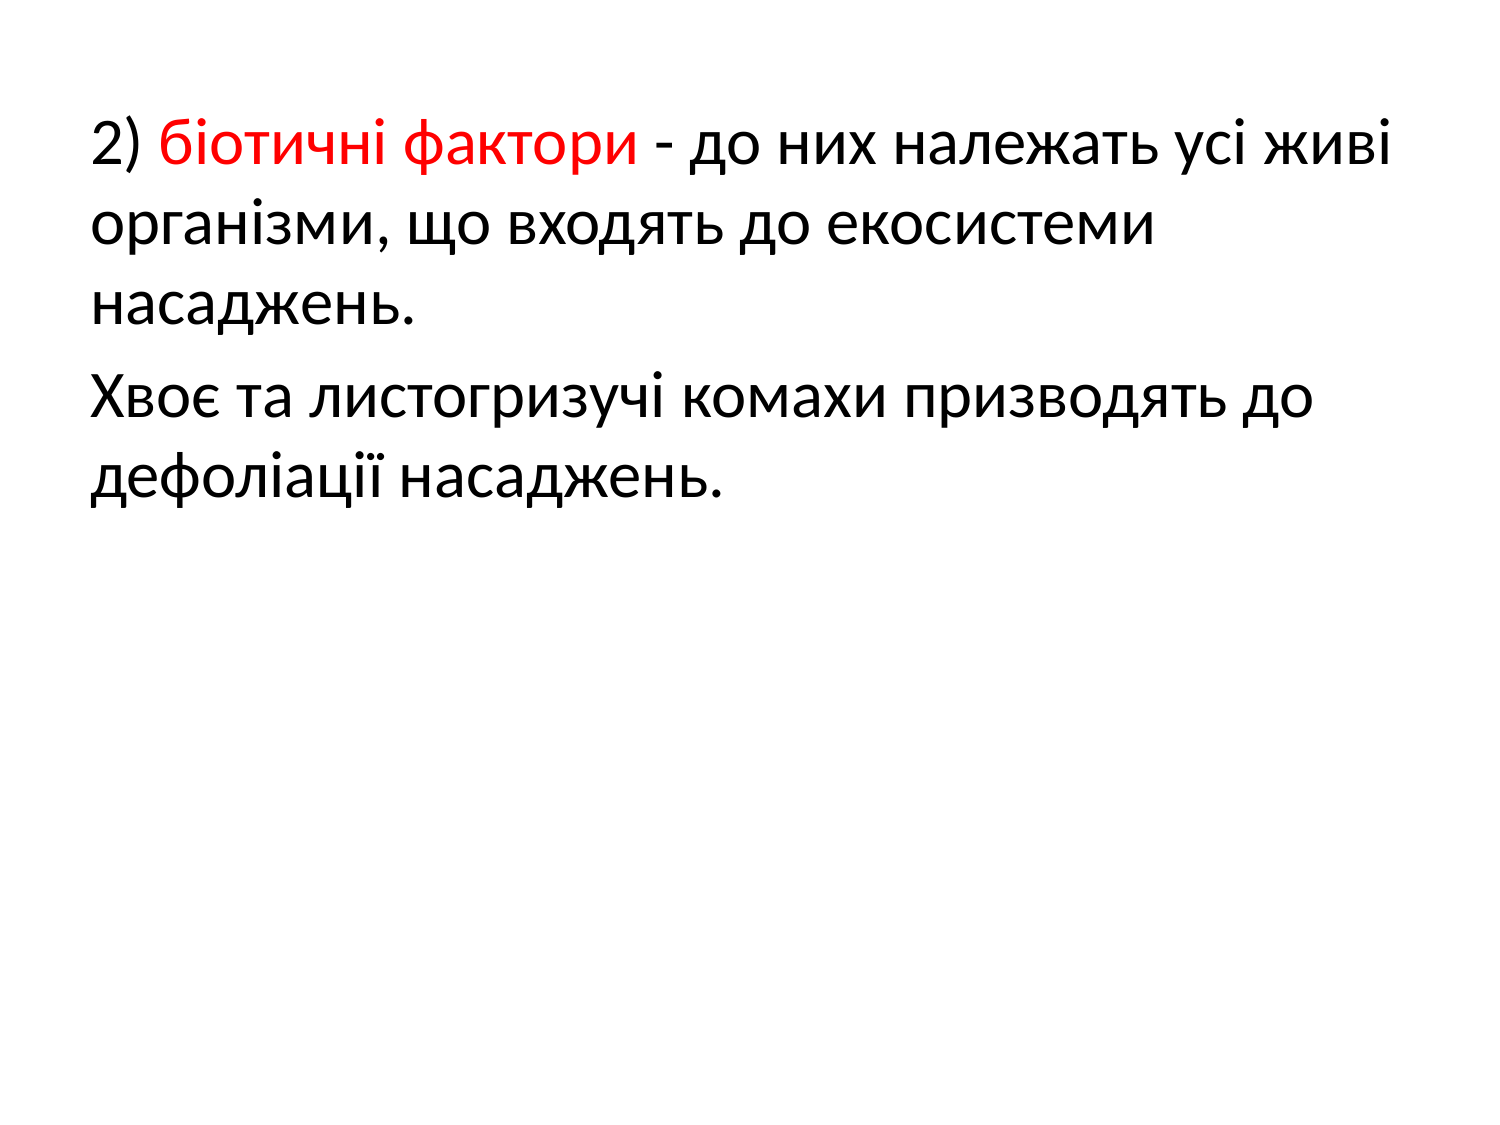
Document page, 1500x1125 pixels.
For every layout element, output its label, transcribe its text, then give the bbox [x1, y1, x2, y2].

list 2) біотичні фактори - до них належать усі живі організми, що входять до екосистеми насаджень. Хвоє та листогризучі комахи призводять до дефоліації насаджень. [75, 90, 1425, 1005]
